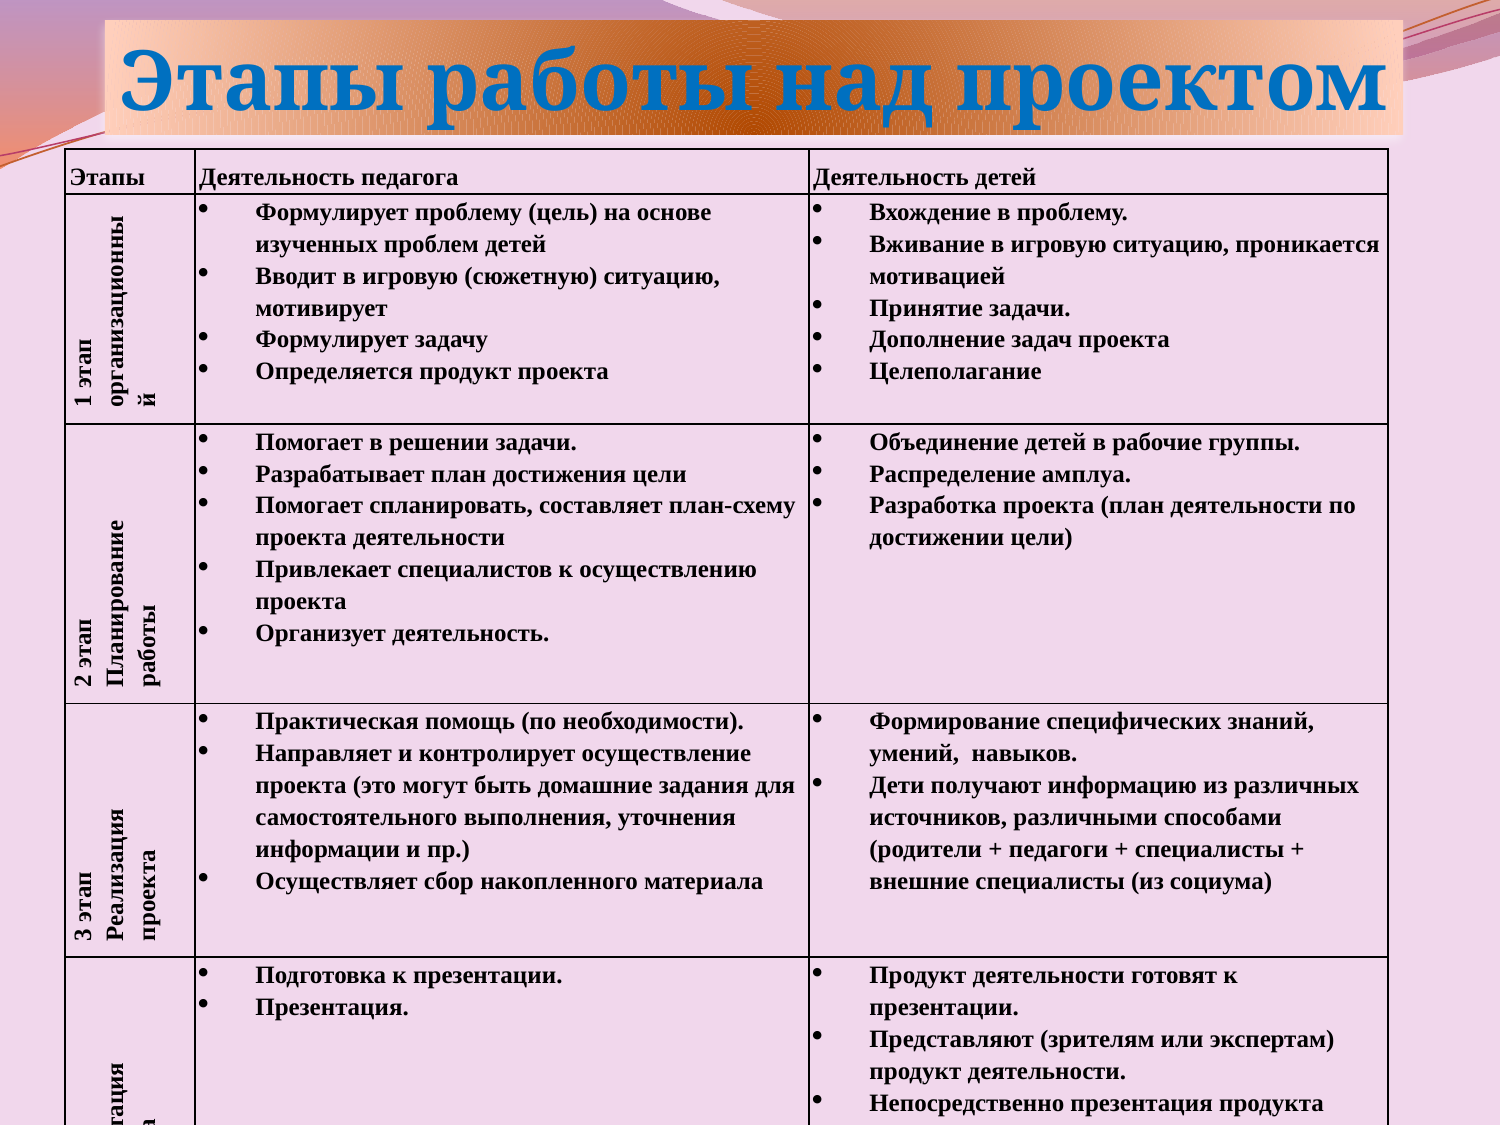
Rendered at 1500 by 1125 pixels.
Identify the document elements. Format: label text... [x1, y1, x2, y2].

table_header Деятельность детей [810, 150, 1387, 193]
table_cell 3 этап Реализация проекта [66, 704, 194, 956]
table_cell 4 этап Презентация проекта [66, 958, 194, 1125]
table_cell Продукт деятельности готовят к презентации. Представляют (зрителям или экспертам) продукт деятельности. Непосредственно презентация продукта деятельности [810, 958, 1387, 1125]
table_cell Формулирует проблему (цель) на основе изученных проблем детей Вводит в игровую (сюжетную) ситуацию, мотивирует Формулирует задачу Определяется продукт проекта [196, 195, 808, 423]
table_cell 2 этап Планирование работы [66, 425, 194, 703]
table_cell 1 этап организационный [66, 195, 194, 423]
table_cell Помогает в решении задачи. Разрабатывает план достижения цели Помогает спланировать, составляет план-схему проекта деятельности Привлекает специалистов к осуществлению проекта Организует деятельность. [196, 425, 808, 703]
table_cell Подготовка к презентации. Презентация. [196, 958, 808, 1125]
table_header Этапы [66, 150, 194, 193]
table_cell Объединение детей в рабочие группы. Распределение амплуа. Разработка проекта (план деятельности по достижении цели) [810, 425, 1387, 703]
table_header Деятельность педагога [196, 150, 808, 193]
table_cell Формирование специфических знаний, умений, навыков. Дети получают информацию из различных источников, различными способами (родители + педагоги + специалисты + внешние специалисты (из социума) [810, 704, 1387, 956]
table_cell Вхождение в проблему. Вживание в игровую ситуацию, проникается мотивацией Принятие задачи. Дополнение задач проекта Целеполагание [810, 195, 1387, 423]
table_cell Практическая помощь (по необходимости). Направляет и контролирует осуществление проекта (это могут быть домашние задания для самостоятельного выполнения, уточнения информации и пр.) Осуществляет сбор накопленного материала [196, 704, 808, 956]
text_box Этапы работы над проектом [104, 20, 1404, 135]
